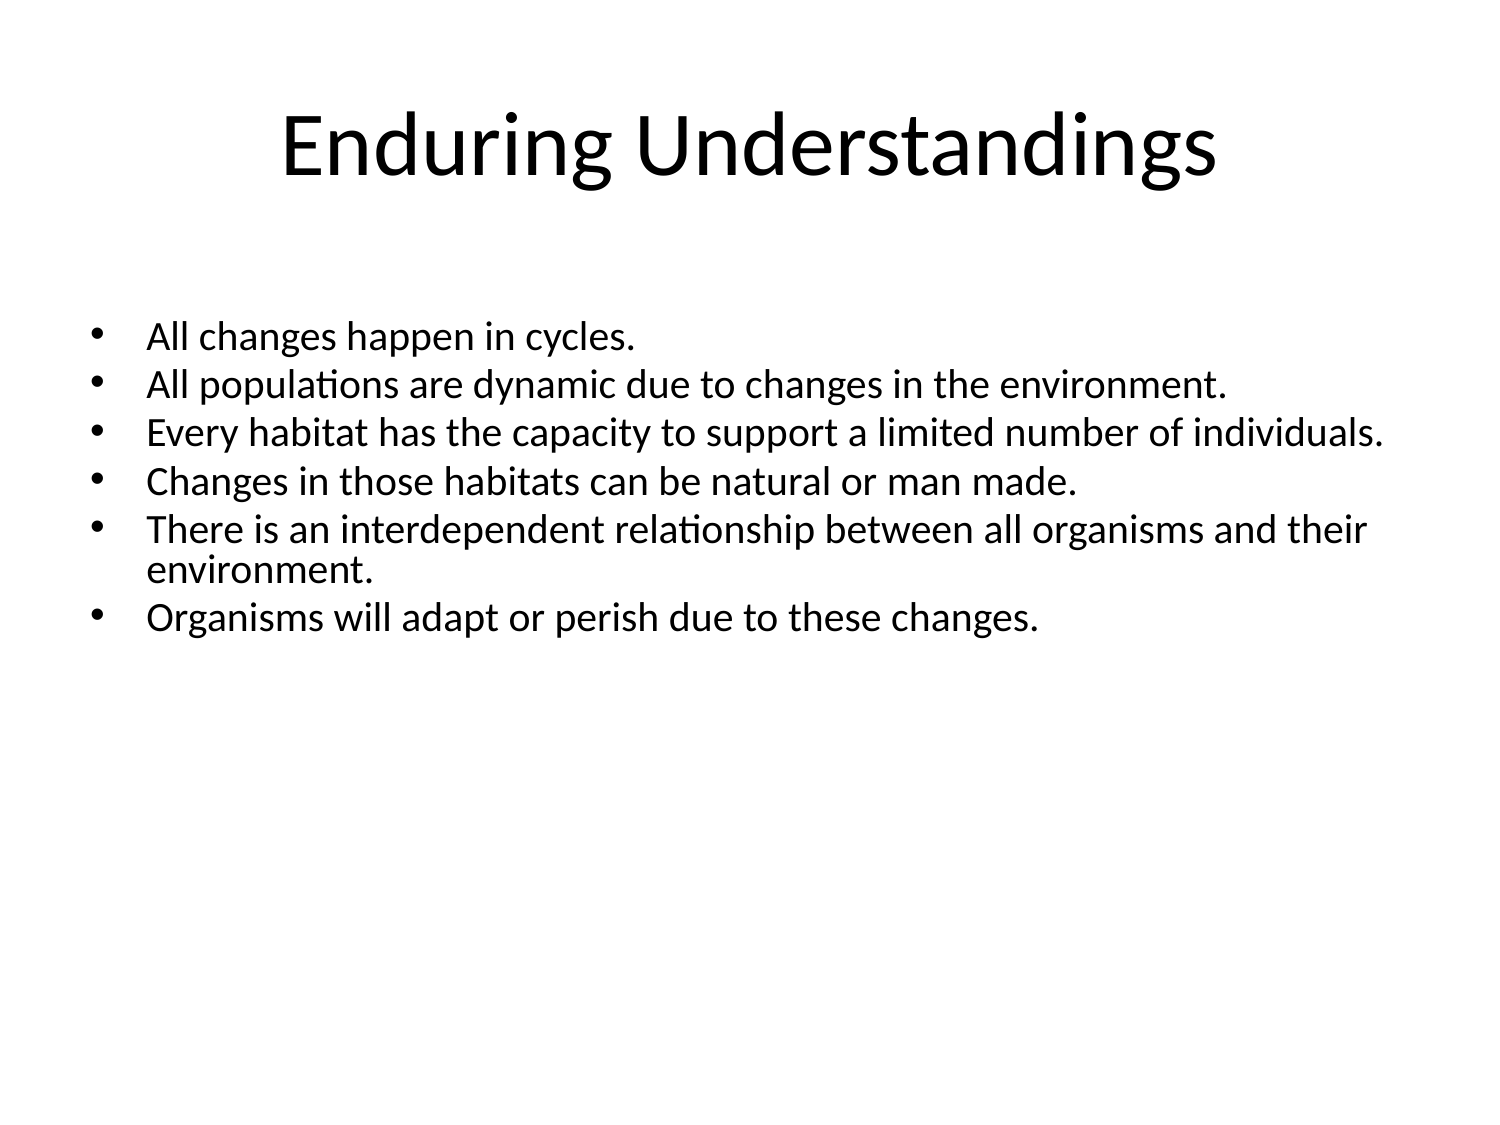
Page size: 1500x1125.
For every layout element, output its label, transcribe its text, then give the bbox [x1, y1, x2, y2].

title Enduring Understandings [75, 45, 1425, 233]
list All changes happen in cycles. All populations are dynamic due to changes in the environment. Every habitat has the capacity to support a limited number of individuals. Changes in those habitats can be natural or man made. There is an interdependent relationship between all organisms and their environment. Organisms will adapt or perish due to these changes. [75, 262, 1425, 1005]
